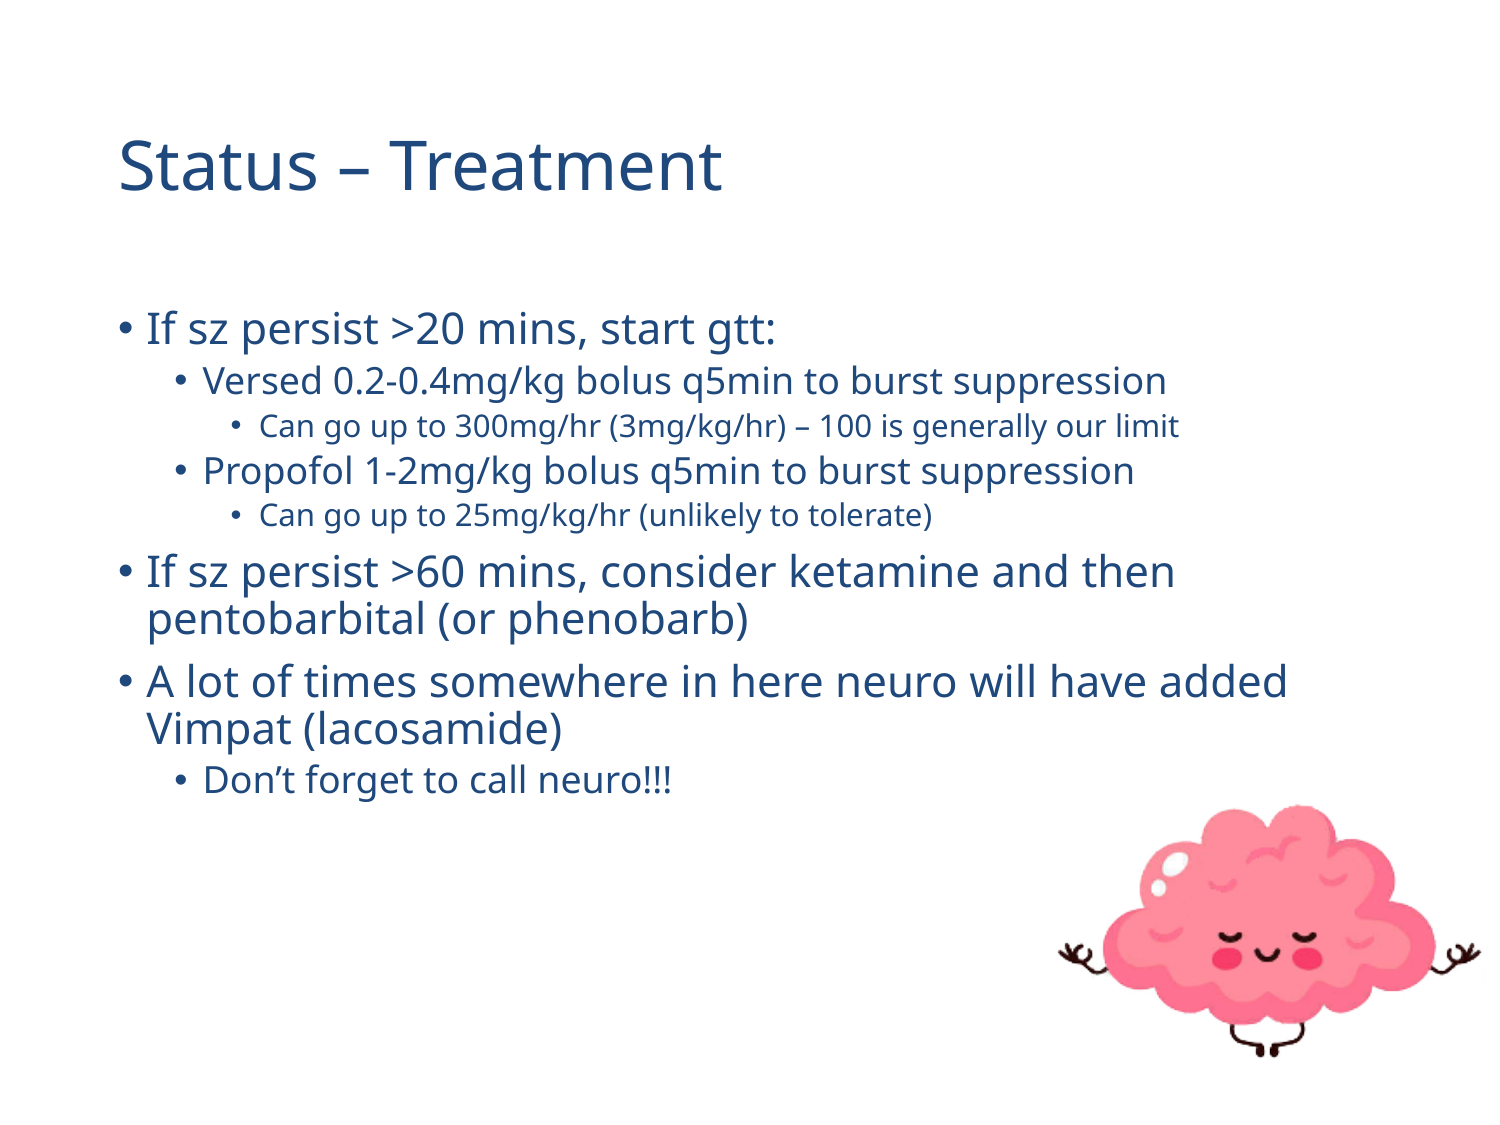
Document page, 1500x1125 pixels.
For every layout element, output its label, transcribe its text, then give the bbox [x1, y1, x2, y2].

title Status – Treatment [103, 59, 1397, 278]
picture [1039, 756, 1494, 1113]
list If sz persist >20 mins, start gtt: Versed 0.2-0.4mg/kg bolus q5min to burst suppression Can go up to 300mg/hr (3mg/kg/hr) – 100 is generally our limit Propofol 1-2mg/kg bolus q5min to burst suppression Can go up to 25mg/kg/hr (unlikely to tolerate) If sz persist >60 mins, consider ketamine and then pentobarbital (or phenobarb) A lot of times somewhere in here neuro will have added Vimpat (lacosamide) Don’t forget to call neuro!!! [103, 299, 1397, 1014]
